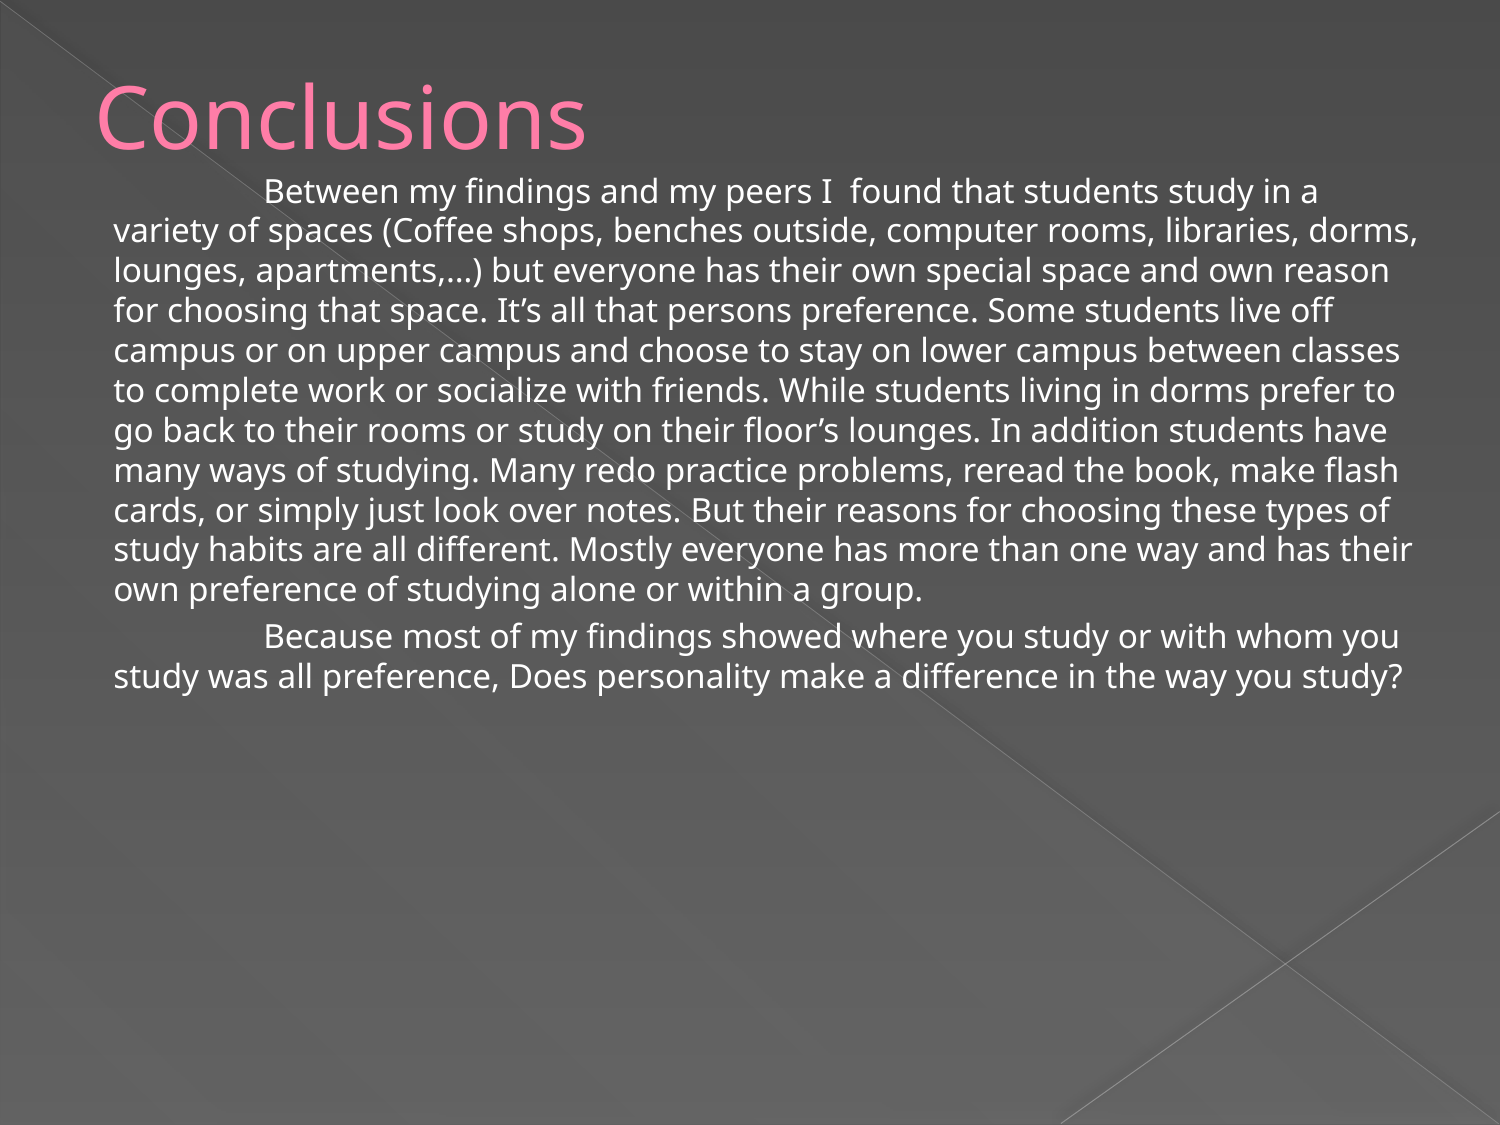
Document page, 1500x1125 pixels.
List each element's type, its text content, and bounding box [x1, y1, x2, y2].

title Conclusions [0, 0, 638, 230]
list Between my findings and my peers I found that students study in a variety of spaces (Coffee shops, benches outside, computer rooms, libraries, dorms, lounges, apartments,…) but everyone has their own special space and own reason for choosing that space. It’s all that persons preference. Some students live off campus or on upper campus and choose to stay on lower campus between classes to complete work or socialize with friends. While students living in dorms prefer to go back to their rooms or study on their floor’s lounges. In addition students have many ways of studying. Many redo practice problems, reread the book, make flash cards, or simply just look over notes. But their reasons for choosing these types of study habits are all different. Mostly everyone has more than one way and has their own preference of studying alone or within a group. Because most of my findings showed where you study or with whom you study was all preference, Does personality make a difference in the way you study? [24, 162, 1438, 913]
